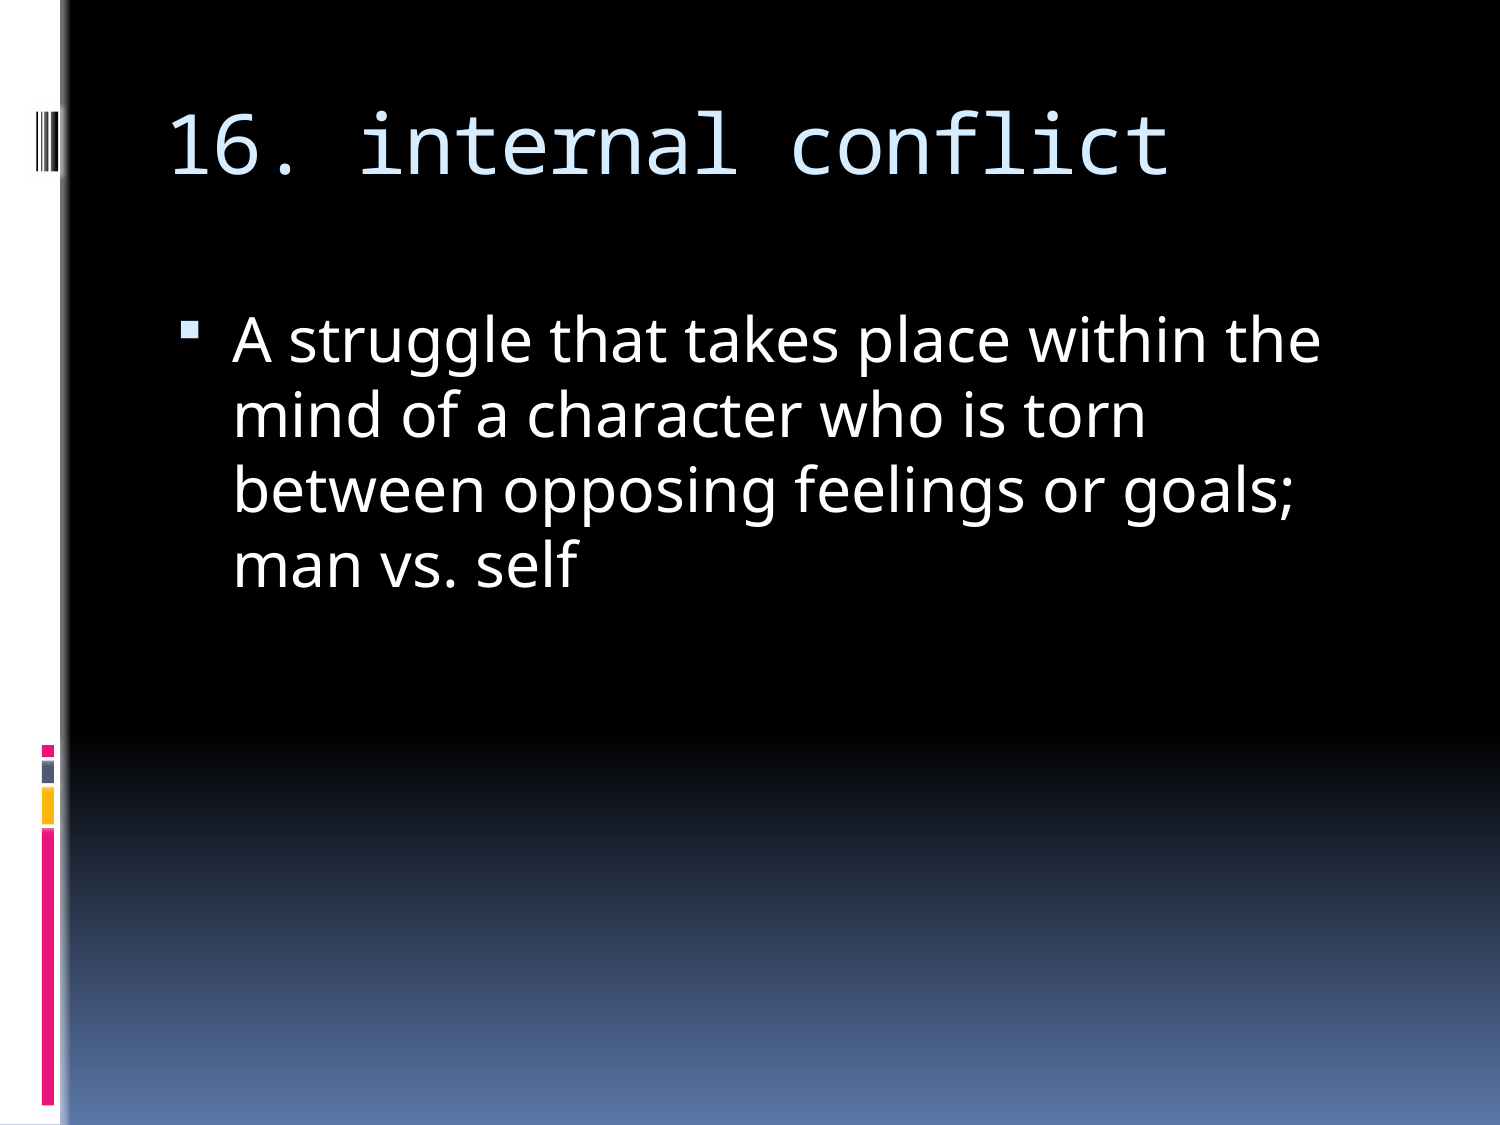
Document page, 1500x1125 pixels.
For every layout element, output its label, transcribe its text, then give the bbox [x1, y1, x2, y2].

list A struggle that takes place within the mind of a character who is torn between opposing feelings or goals; man vs. self [150, 292, 1425, 1043]
title 16. internal conflict [150, 83, 1425, 234]
